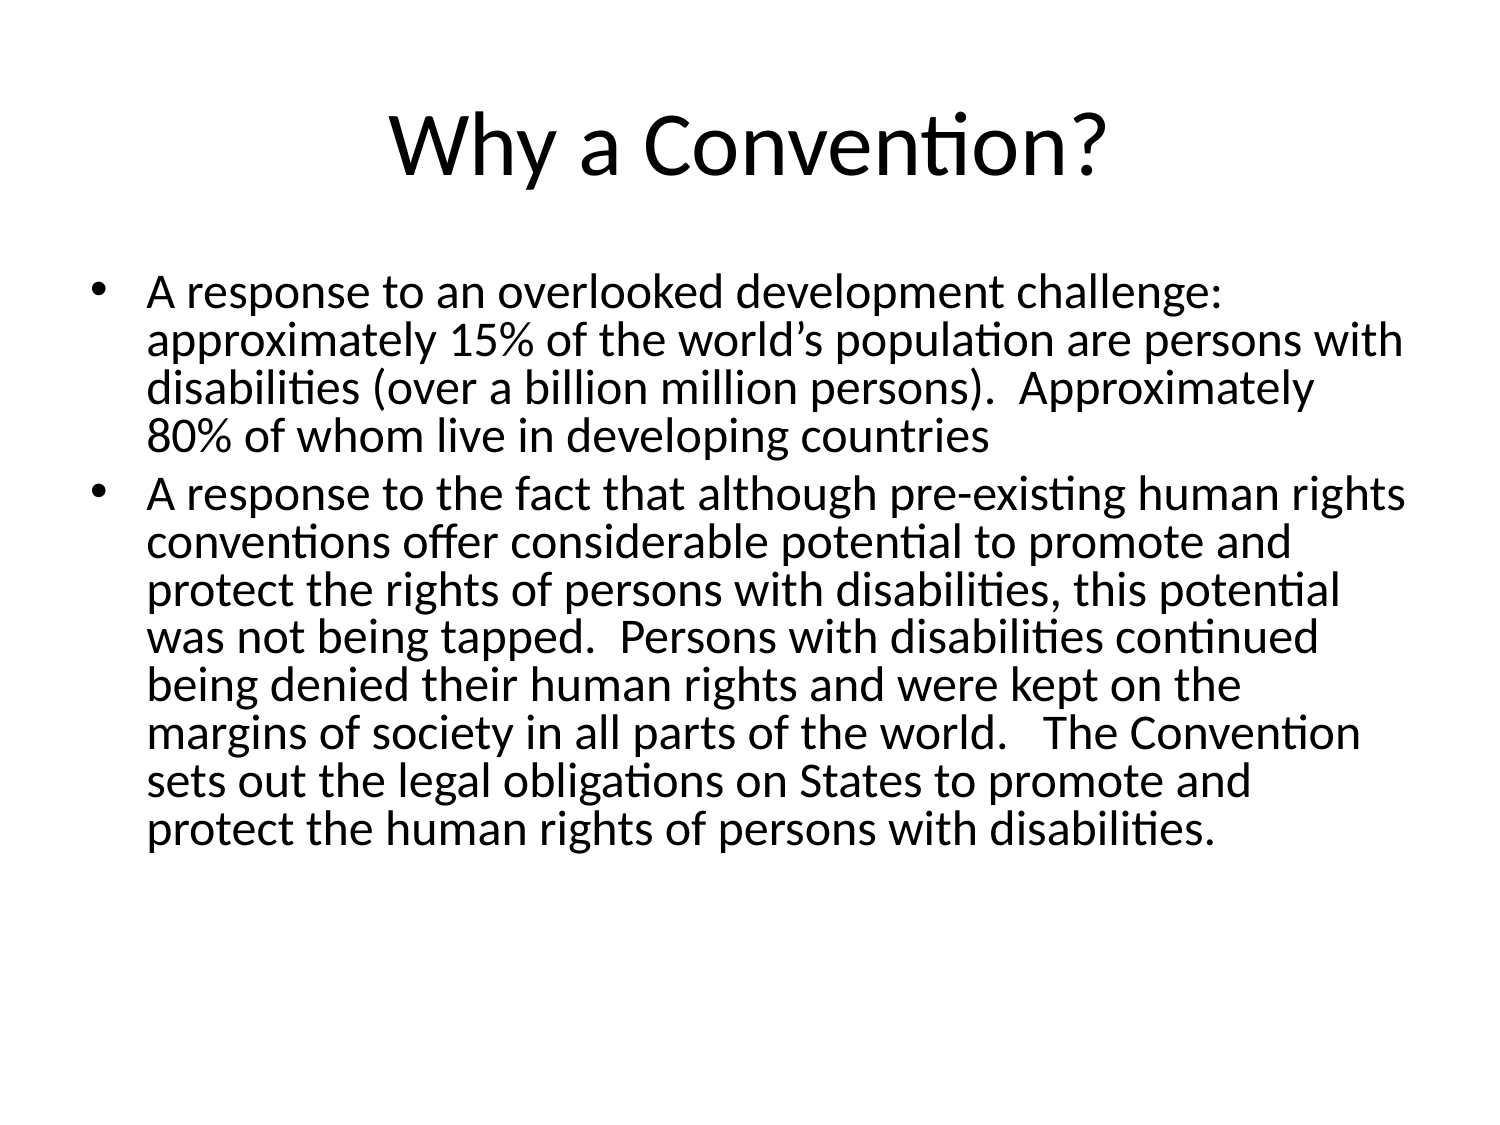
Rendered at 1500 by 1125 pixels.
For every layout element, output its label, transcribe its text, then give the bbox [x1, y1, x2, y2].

list A response to an overlooked development challenge: approximately 15% of the world’s population are persons with disabilities (over a billion million persons). Approximately 80% of whom live in developing countries A response to the fact that although pre-existing human rights conventions offer considerable potential to promote and protect the rights of persons with disabilities, this potential was not being tapped. Persons with disabilities continued being denied their human rights and were kept on the margins of society in all parts of the world. The Convention sets out the legal obligations on States to promote and protect the human rights of persons with disabilities. [75, 262, 1425, 1005]
title Why a Convention? [75, 45, 1425, 233]
